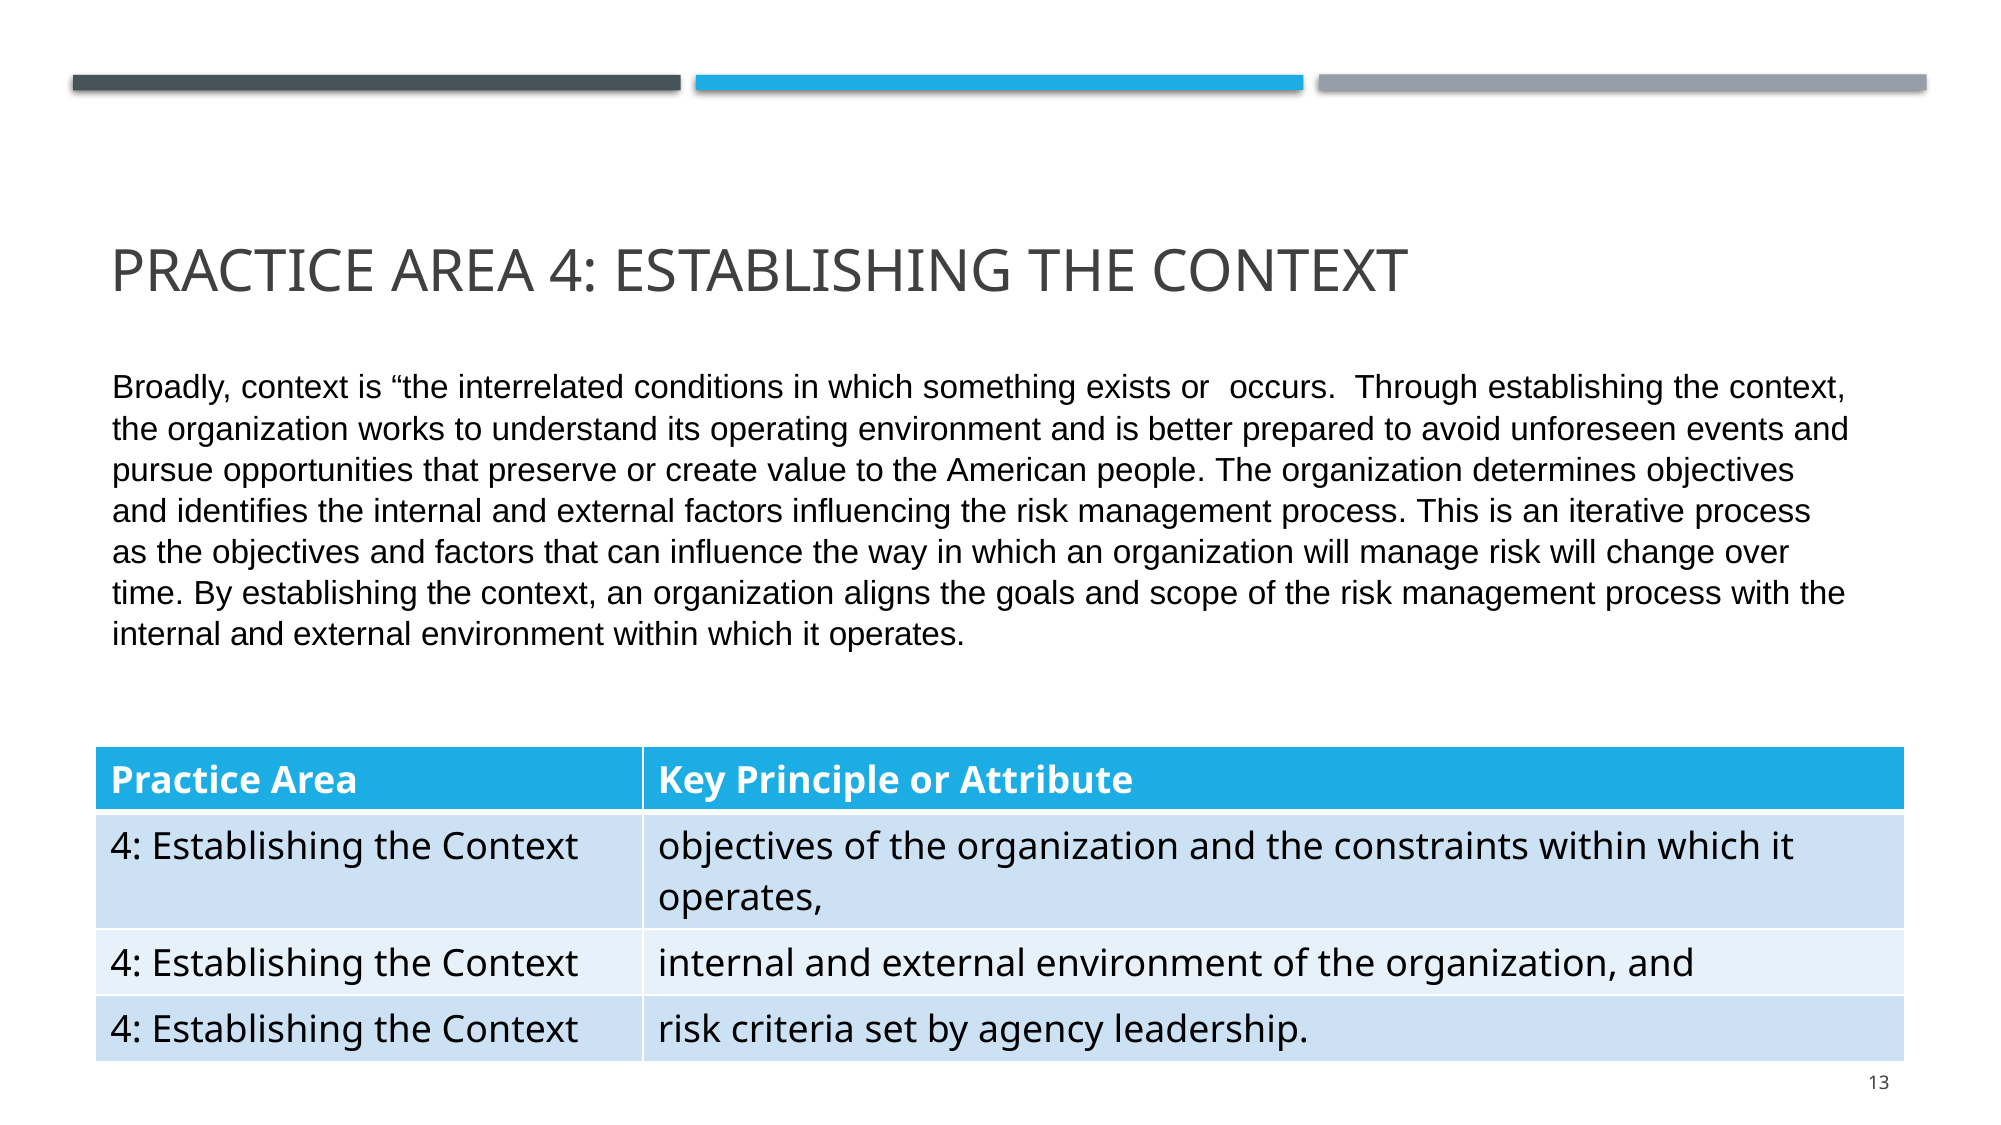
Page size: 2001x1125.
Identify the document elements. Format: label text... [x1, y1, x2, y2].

slide_number 13 [1732, 1053, 1905, 1114]
text_box Broadly, context is “the interrelated conditions in which something exists or occurs. Through establishing the context, the organization works to understand its operating environment and is better prepared to avoid unforeseen events and pursue opportunities that preserve or create value to the American people. The organization determines objectives and identifies the internal and external factors influencing the risk management process. This is an iterative process as the objectives and factors that can influence the way in which an organization will manage risk will change over time. By establishing the context, an organization aligns the goals and scope of the risk management process with the internal and external environment within which it operates. [95, 357, 1867, 660]
title Practice area 4: establishing the context [95, 115, 1905, 311]
table_cell 4: Establishing the Context [96, 815, 642, 928]
table_cell internal and external environment of the organization, and [644, 930, 1904, 994]
table_header Practice Area [96, 747, 642, 809]
table_cell 4: Establishing the Context [96, 996, 642, 1061]
table_cell objectives of the organization and the constraints within which it operates, [644, 815, 1904, 928]
table_header Key Principle or Attribute [644, 747, 1904, 809]
table_cell 4: Establishing the Context [96, 930, 642, 994]
table_cell risk criteria set by agency leadership. [644, 996, 1904, 1061]
